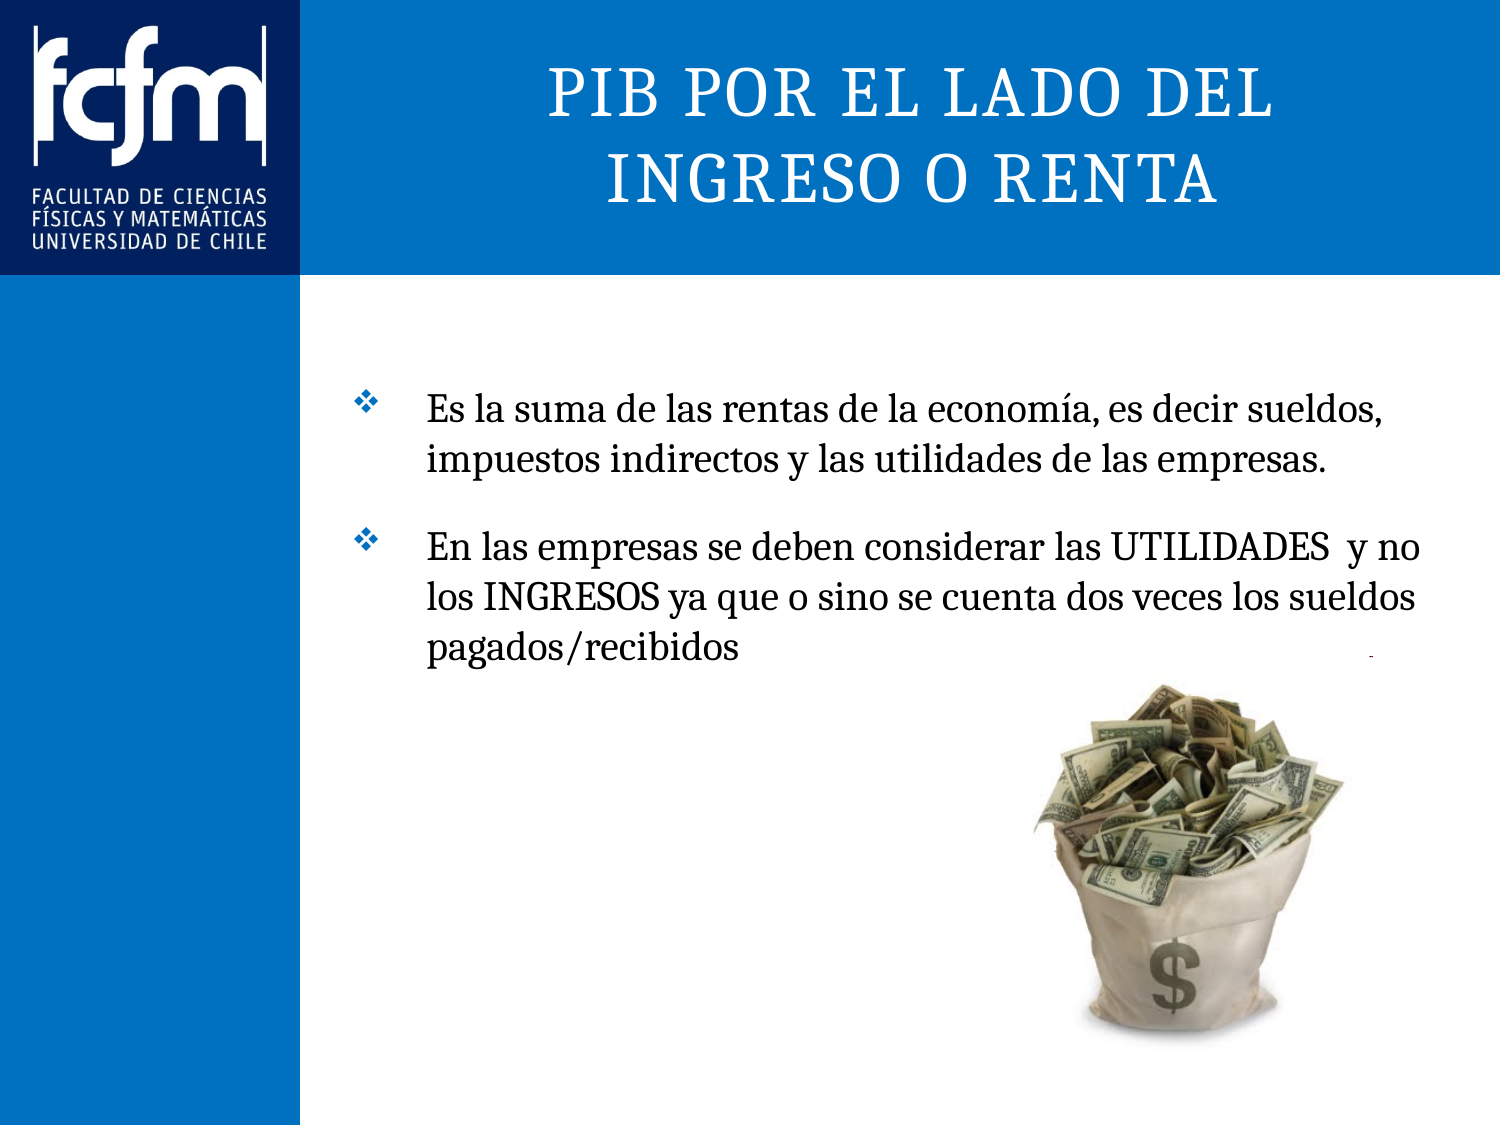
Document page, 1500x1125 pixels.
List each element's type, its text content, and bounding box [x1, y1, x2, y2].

title PIB POR EL LADO DEL INGRESO O RENTA [399, 37, 1425, 225]
picture [997, 656, 1374, 1076]
list Es la suma de las rentas de la economía, es decir sueldos, impuestos indirectos y las utilidades de las empresas. En las empresas se deben considerar las UTILIDADES y no los INGRESOS ya que o sino se cuenta dos veces los sueldos pagados/recibidos [336, 373, 1448, 1004]
picture [29, 18, 272, 254]
